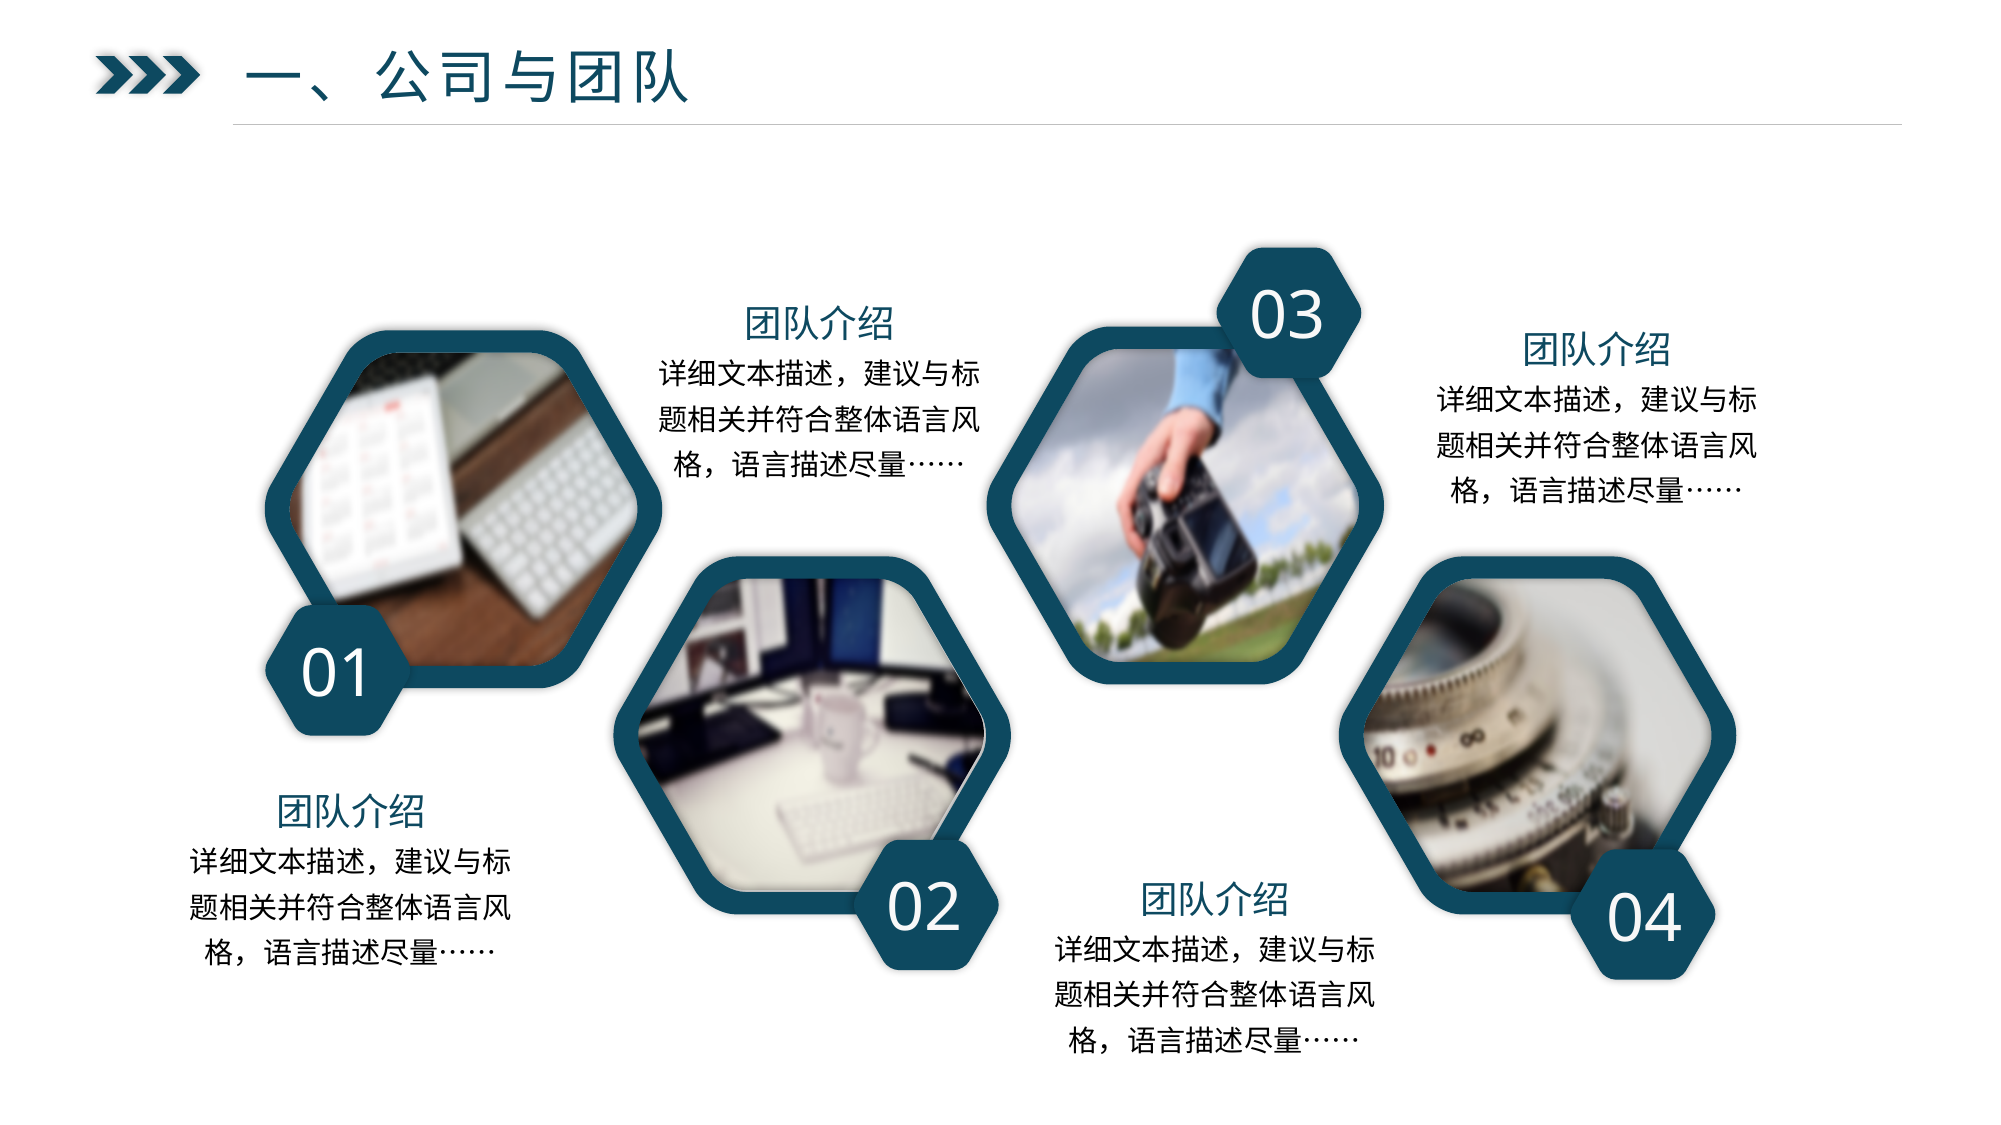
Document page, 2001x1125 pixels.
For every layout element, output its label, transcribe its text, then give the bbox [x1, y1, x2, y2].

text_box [95, 56, 201, 94]
text_box 团队介绍 详细文本描述，建议与标题相关并符合整体语言风格，语言描述尽量…… [1026, 854, 1404, 1065]
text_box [264, 330, 663, 689]
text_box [613, 556, 1011, 915]
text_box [1215, 247, 1362, 379]
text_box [1569, 849, 1716, 980]
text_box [1338, 556, 1737, 915]
text_box 团队介绍 详细文本描述，建议与标题相关并符合整体语言风格，语言描述尽量…… [1407, 305, 1788, 515]
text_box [853, 839, 1000, 971]
text_box 团队介绍 详细文本描述，建议与标题相关并符合整体语言风格，语言描述尽量…… [629, 279, 1010, 489]
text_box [264, 605, 411, 736]
text_box 团队介绍 详细文本描述，建议与标题相关并符合整体语言风格，语言描述尽量…… [162, 767, 539, 977]
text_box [986, 326, 1384, 685]
text_box 一、公司与团队 [232, 34, 1104, 117]
